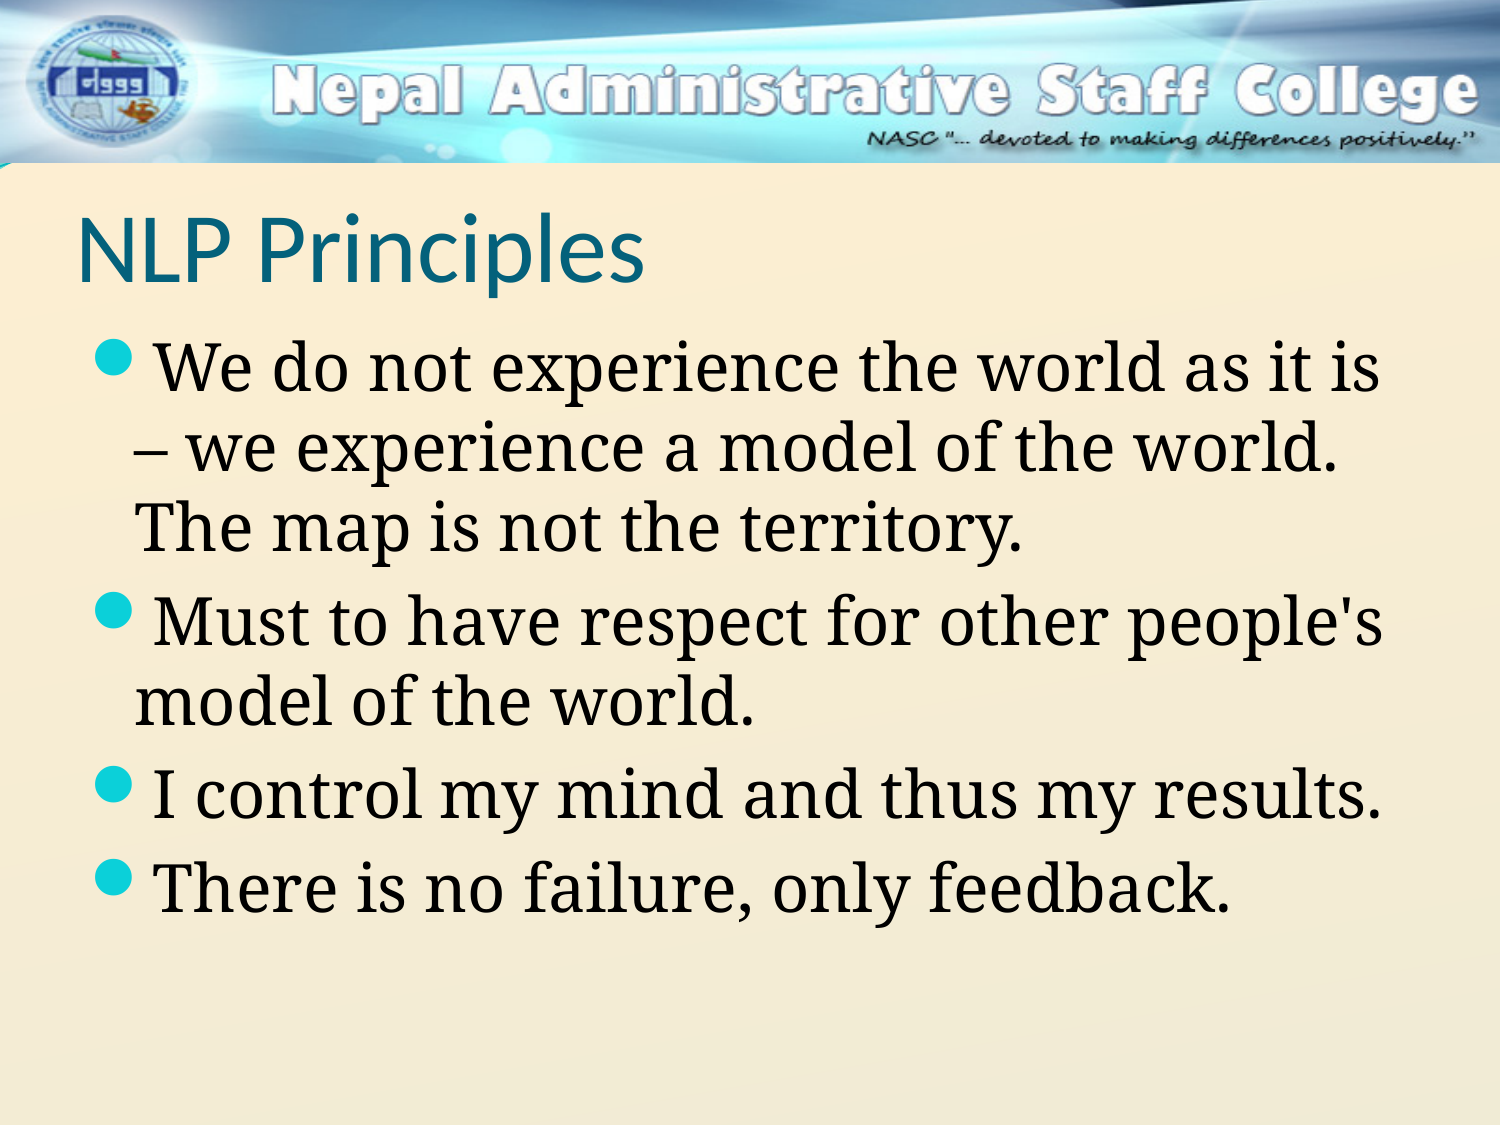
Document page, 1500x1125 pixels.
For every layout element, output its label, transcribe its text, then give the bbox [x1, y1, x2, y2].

title NLP Principles [75, 174, 1425, 303]
picture [0, 0, 1500, 163]
list We do not experience the world as it is – we experience a model of the world. The map is not the territory. Must to have respect for other people's model of the world. I control my mind and thus my results. There is no failure, only feedback. [75, 317, 1425, 1038]
